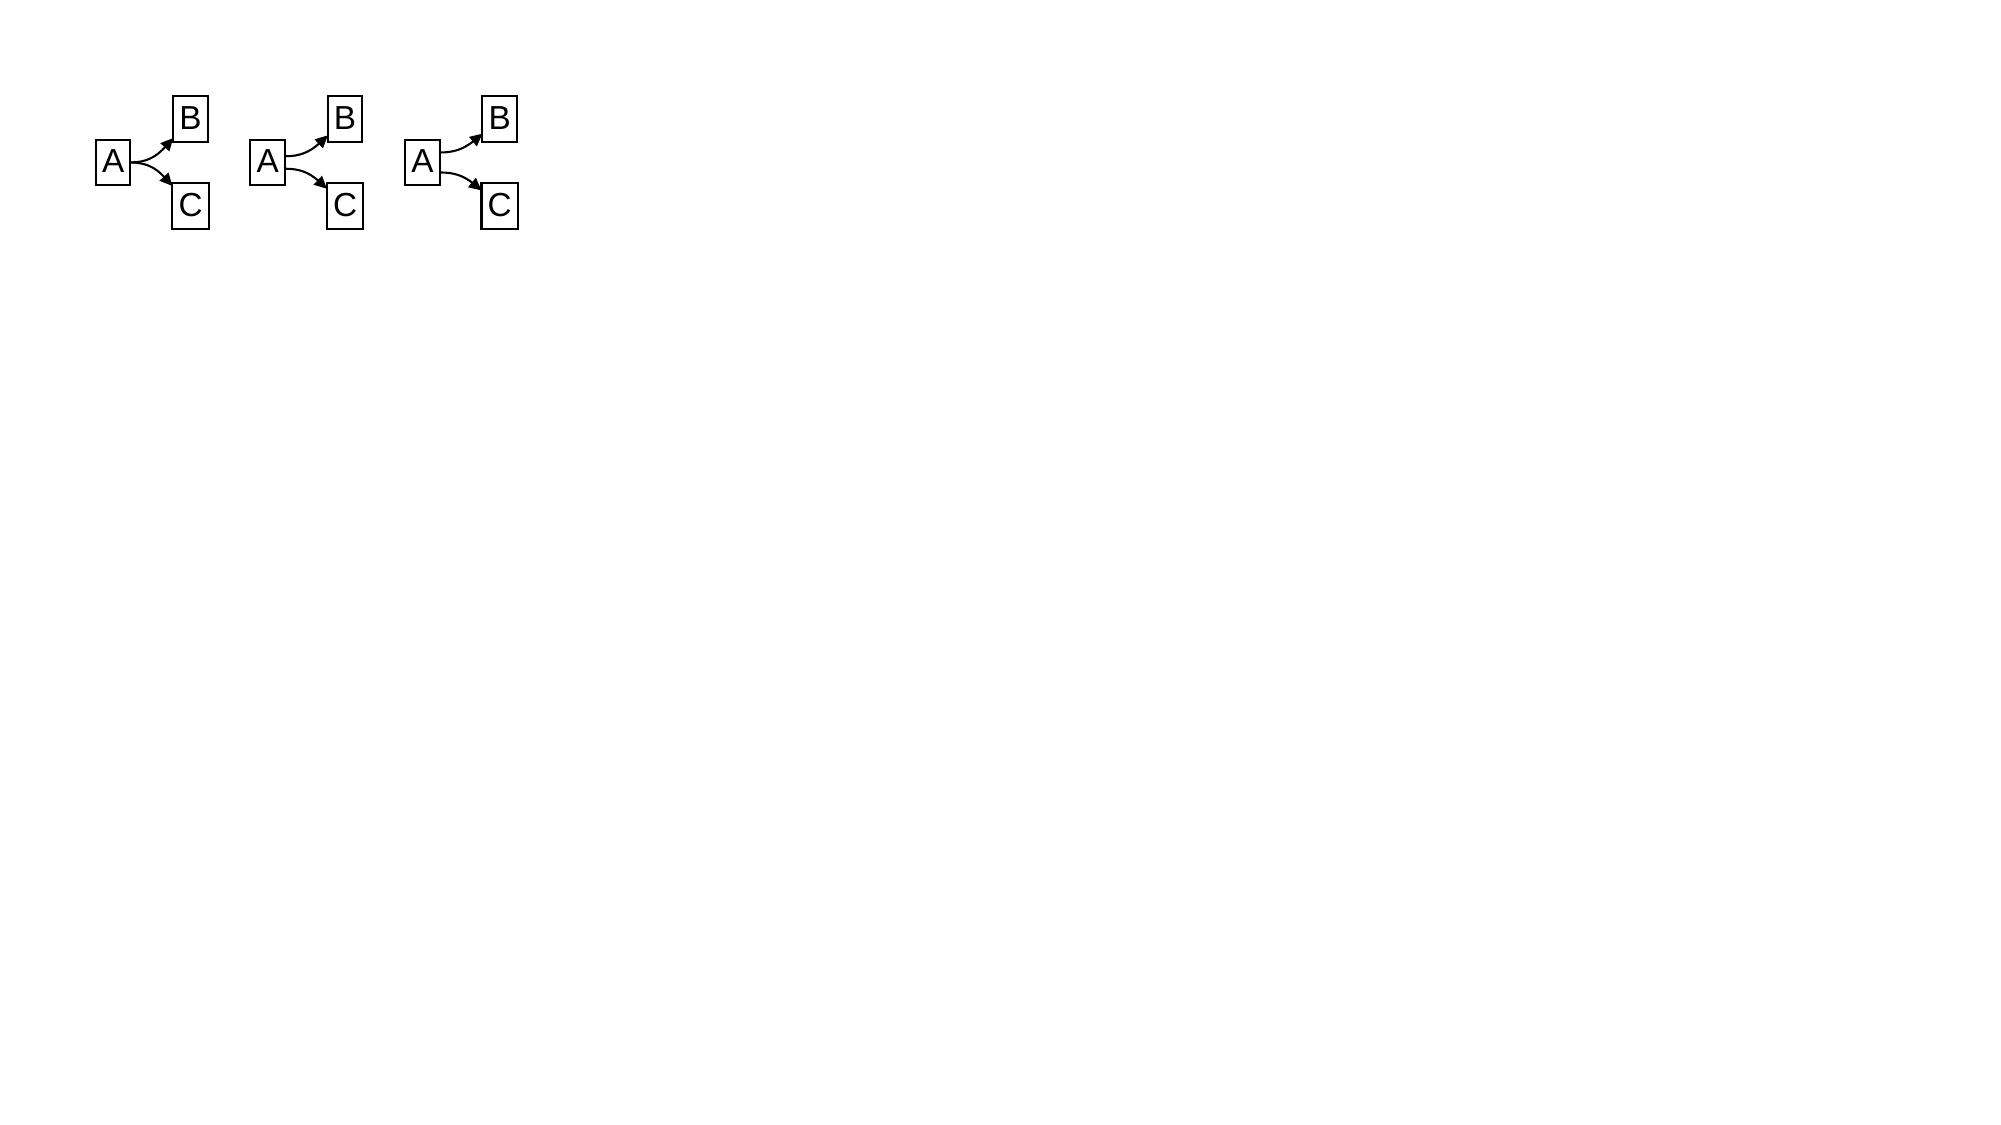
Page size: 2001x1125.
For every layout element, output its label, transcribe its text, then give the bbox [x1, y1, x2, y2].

text_box [74, 74, 540, 250]
text_box [439, 133, 483, 154]
text_box B [482, 95, 518, 142]
text_box A [250, 139, 286, 186]
text_box B [173, 95, 208, 142]
text_box [439, 171, 482, 191]
text_box C [172, 183, 209, 230]
text_box A [95, 139, 131, 186]
text_box B [327, 95, 363, 142]
text_box A [405, 139, 440, 186]
text_box C [481, 183, 519, 230]
text_box C [326, 183, 364, 230]
text_box [285, 168, 327, 189]
text_box [285, 135, 328, 157]
text_box [131, 138, 174, 162]
text_box [130, 161, 173, 186]
